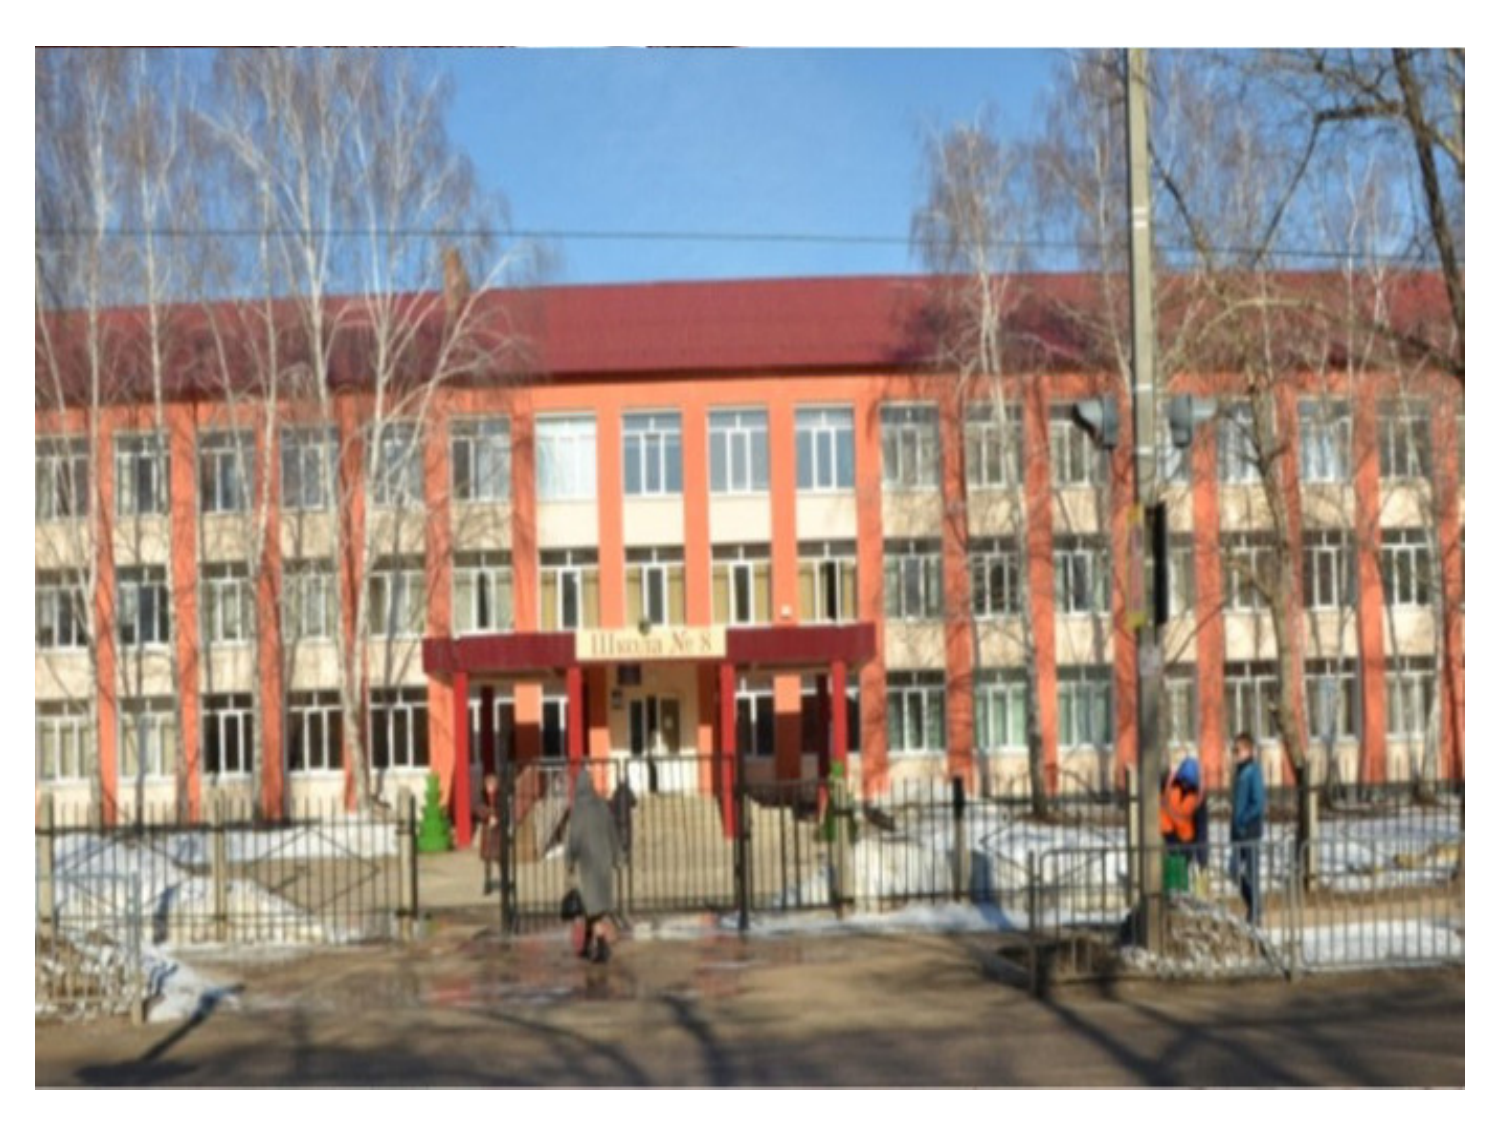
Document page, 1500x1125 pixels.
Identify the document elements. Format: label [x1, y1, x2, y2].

picture [34, 46, 1466, 1091]
